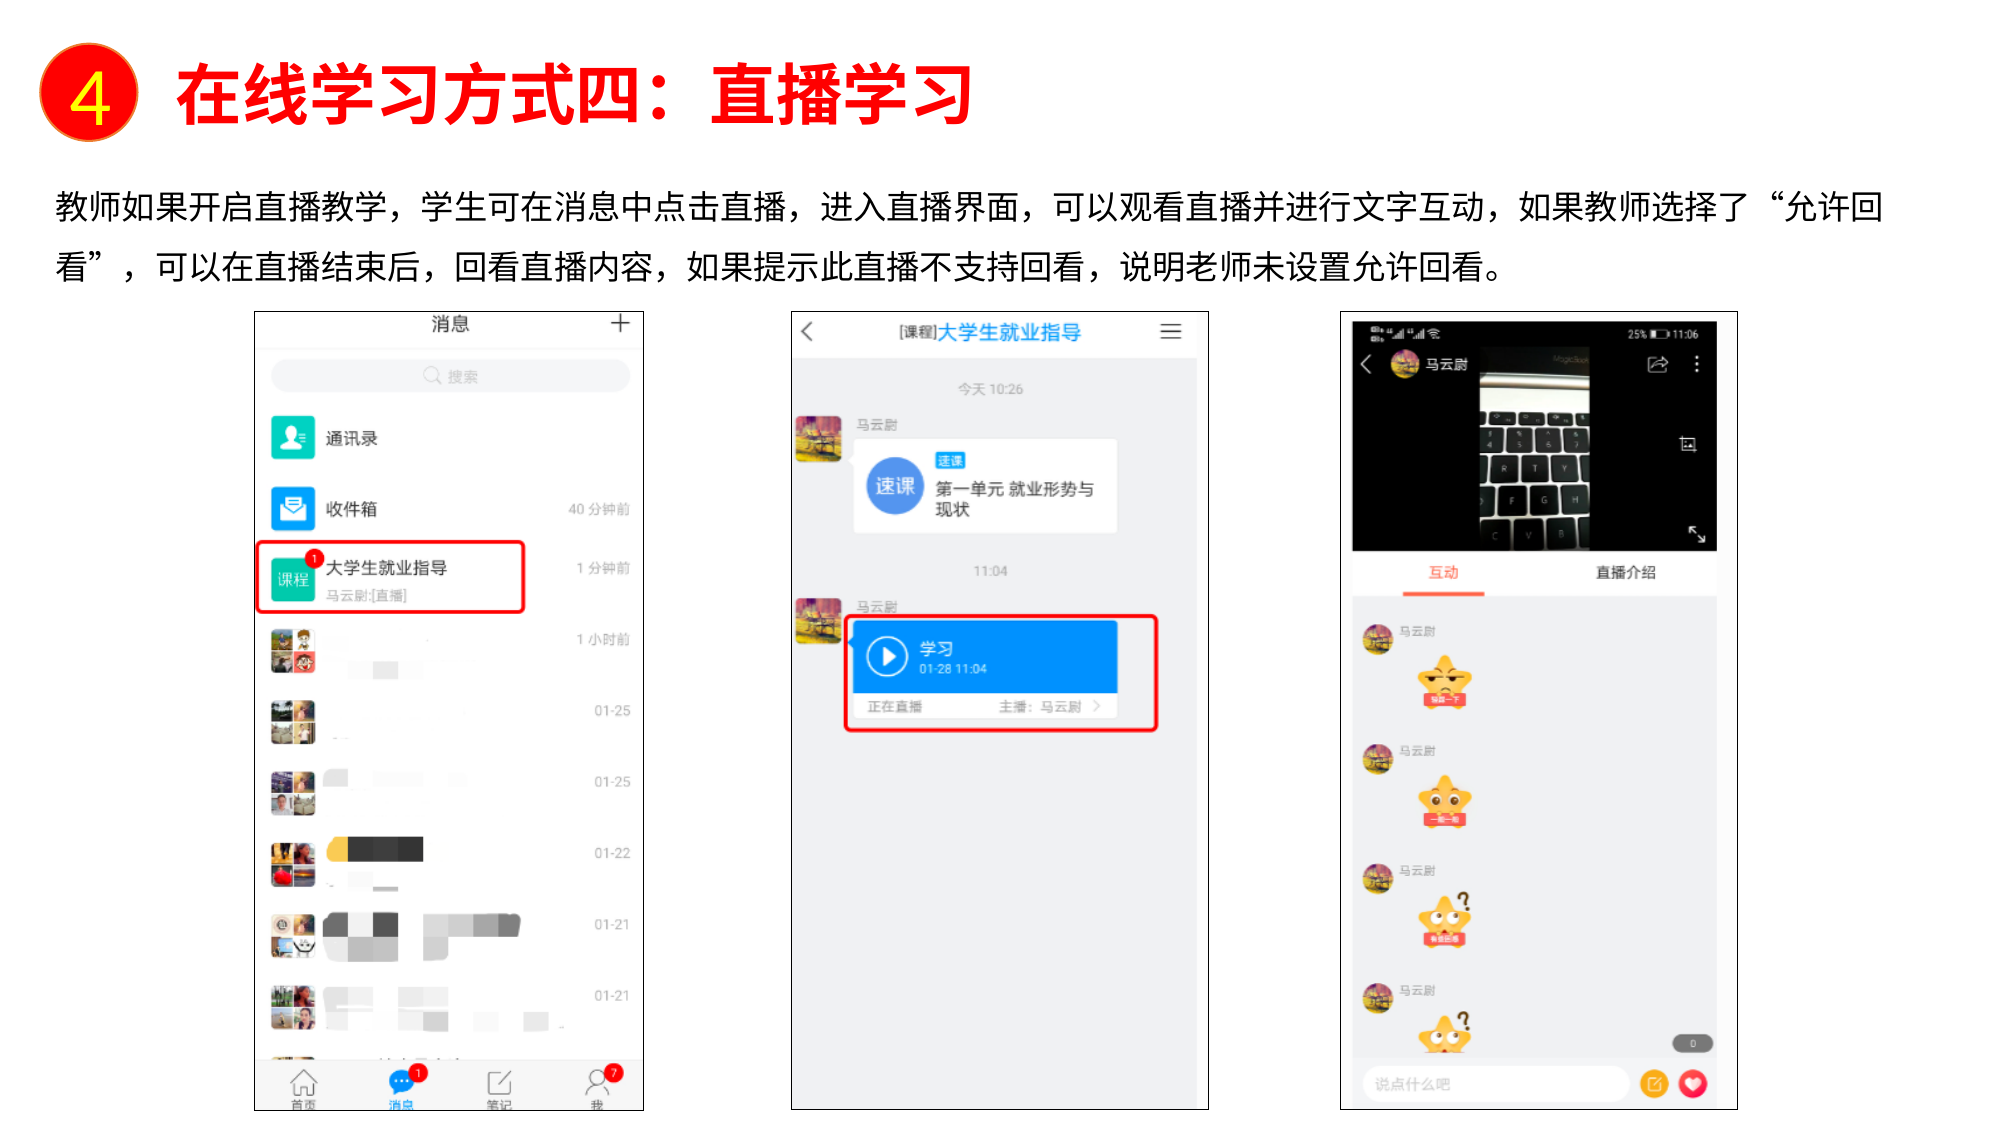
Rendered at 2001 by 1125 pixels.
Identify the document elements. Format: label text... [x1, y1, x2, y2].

text_box 4 [39, 42, 139, 142]
picture [791, 311, 1209, 1110]
picture [254, 311, 644, 1111]
picture [1340, 311, 1738, 1110]
title 教师如果开启直播教学，学生可在消息中点击直播，进入直播界面，可以观看直播并进行文字互动，如果教师选择了“允许回看”，可以在直播结束后，回看直播内容，如果提示此直播不支持回看，说明老师未设置允许回看。 [40, 140, 1937, 312]
text_box 在线学习方式四：直播学习 [160, 45, 992, 140]
